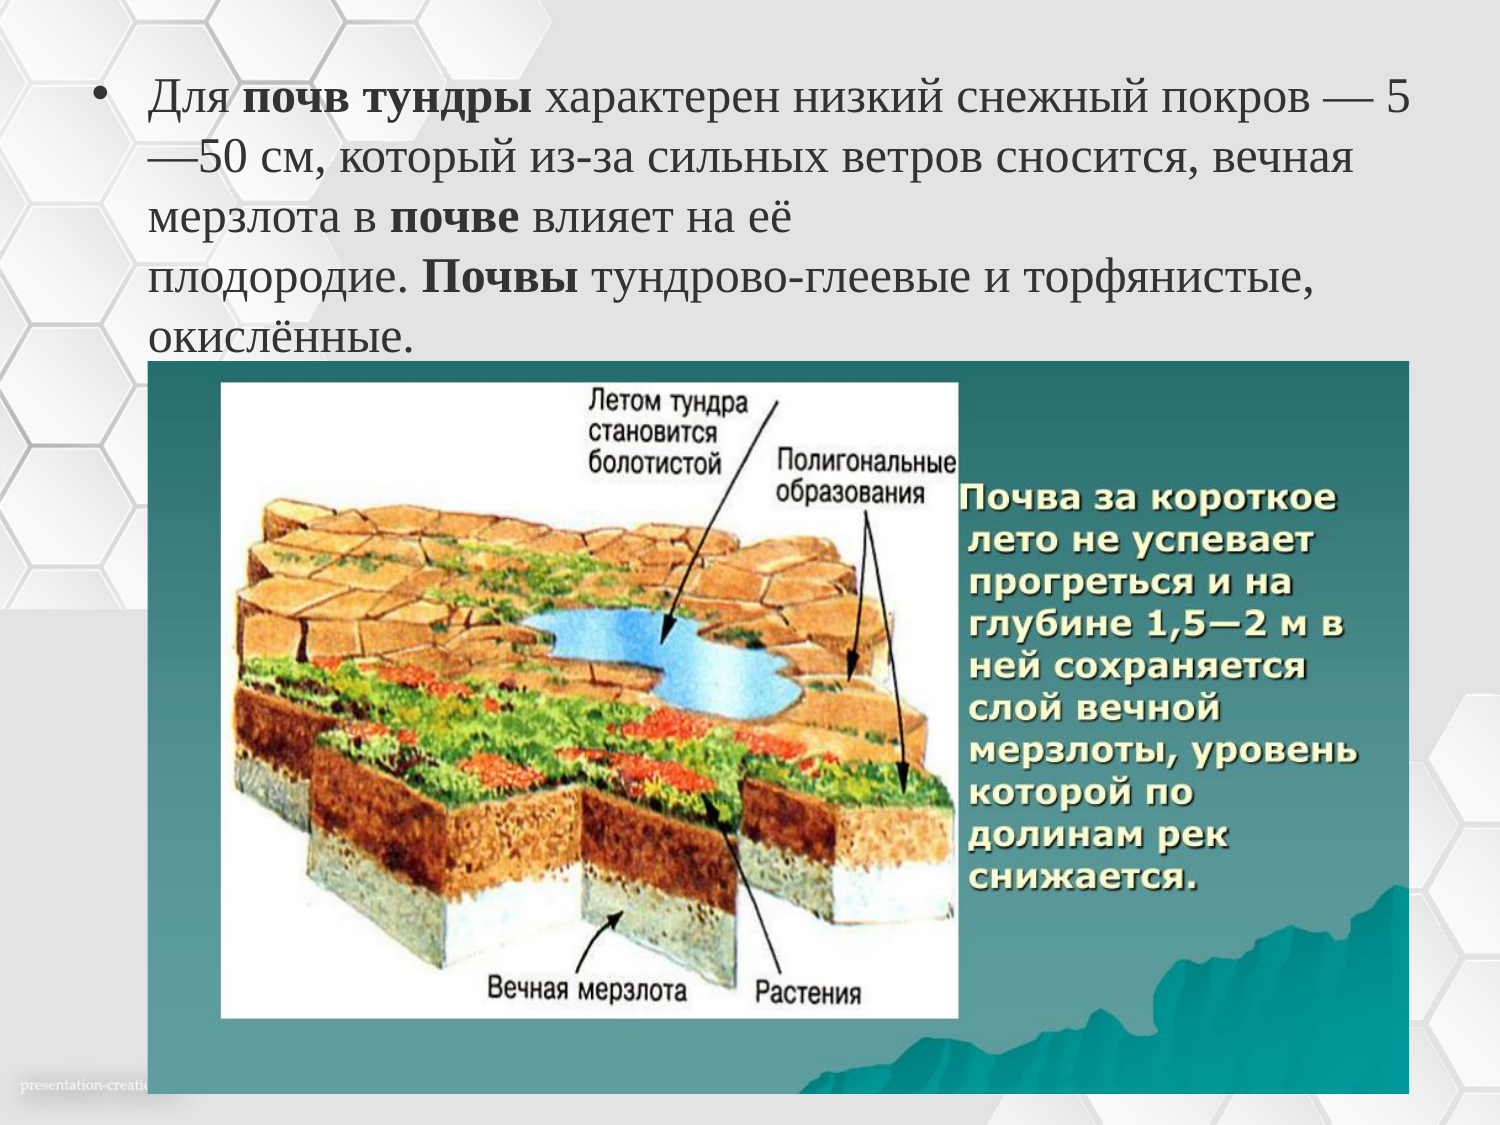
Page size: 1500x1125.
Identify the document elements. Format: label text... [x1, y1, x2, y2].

picture [0, 0, 1500, 1125]
list Для почв тундры характерен низкий снежный покров — 5—50 см, который из-за сильных ветров сносится, вечная мерзлота в почве влияет на её плодородие. Почвы тундрово-глеевые и торфянистые, окислённые. [76, 54, 1471, 398]
